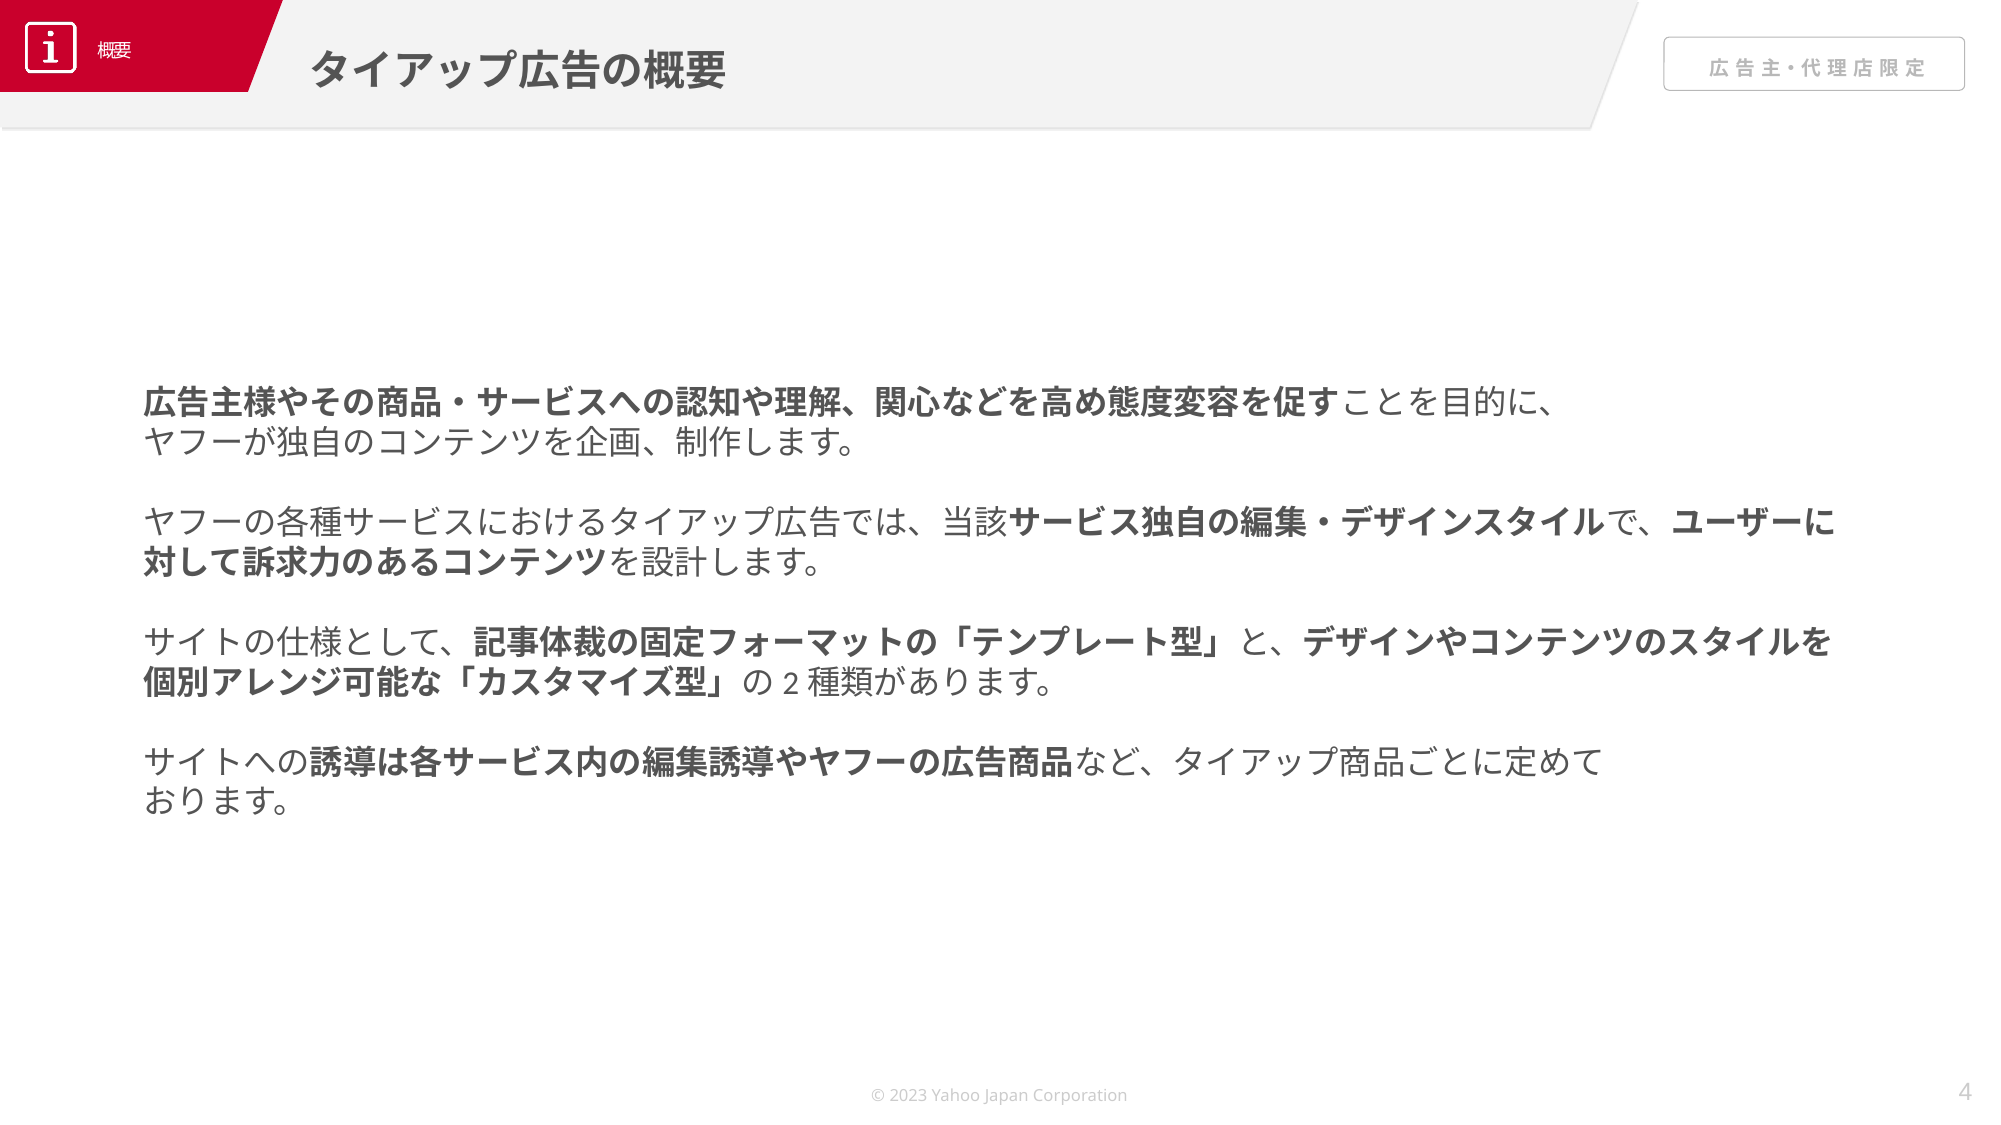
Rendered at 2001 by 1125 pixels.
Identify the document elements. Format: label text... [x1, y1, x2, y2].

list タイアップ広告の概要 [309, 41, 1645, 97]
text_box 広告主様やその商品・サービスへの認知や理解、関心などを高め態度変容を促すことを目的に、 ヤフーが独自のコンテンツを企画、制作します。 ヤフーの各種サービスにおけるタイアップ広告では、当該サービス独自の編集・デザインスタイルで、ユーザーに対して訴求力のあるコンテンツを設計します。 サイトの仕様として、記事体裁の固定フォーマットの「テンプレート型」と、デザインやコンテンツのスタイルを個別アレンジ可能な「カスタマイズ型」の2種類があります。 サイトへの誘導は各サービス内の編集誘導やヤフーの広告商品など、タイアップ商品ごとに定めて おります。 [128, 374, 1879, 828]
picture [16, 12, 84, 80]
list 概要 [97, 13, 240, 81]
